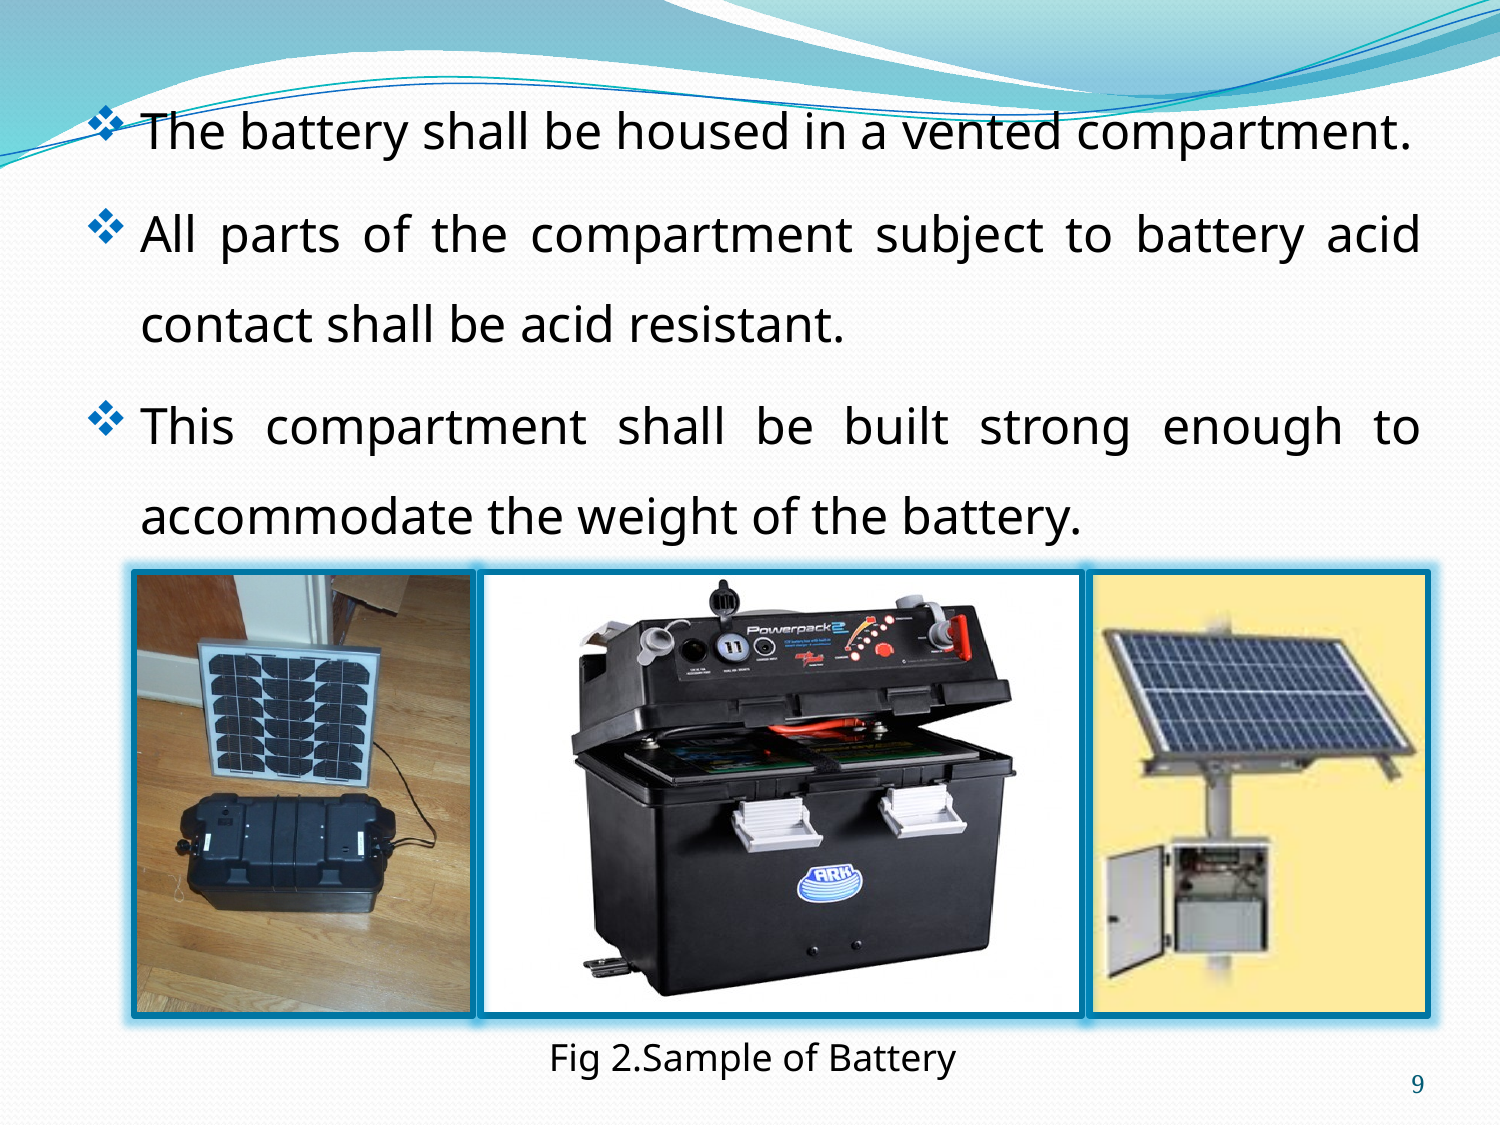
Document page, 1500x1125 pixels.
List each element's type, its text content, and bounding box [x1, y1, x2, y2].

text_box The battery shall be housed in a vented compartment. All parts of the compartment subject to battery acid contact shall be acid resistant. This compartment shall be built strong enough to accommodate the weight of the battery. [50, 62, 1438, 553]
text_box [137, 574, 1426, 1013]
text_box Fig 2.Sample of Battery [534, 1026, 972, 1086]
slide_number 9 [1299, 1042, 1425, 1103]
